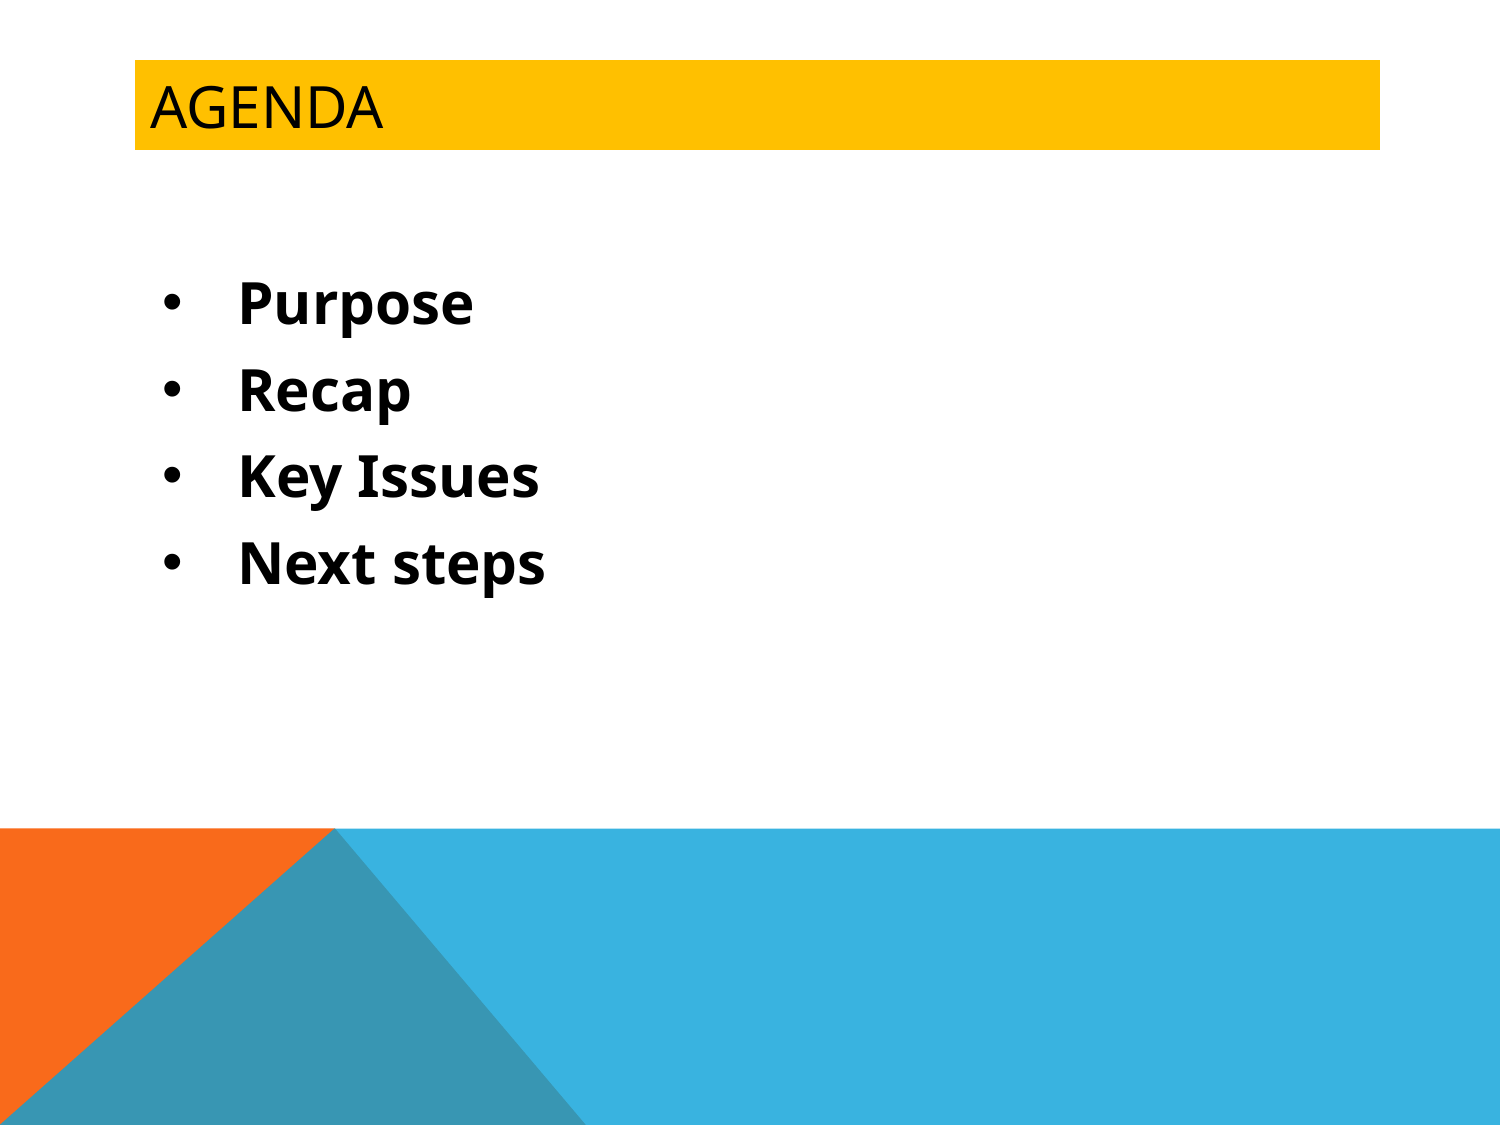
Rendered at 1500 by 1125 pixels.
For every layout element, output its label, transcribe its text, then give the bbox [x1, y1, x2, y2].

title agenda [135, 60, 1380, 150]
list Purpose Recap Key Issues Next steps [147, 172, 1380, 705]
